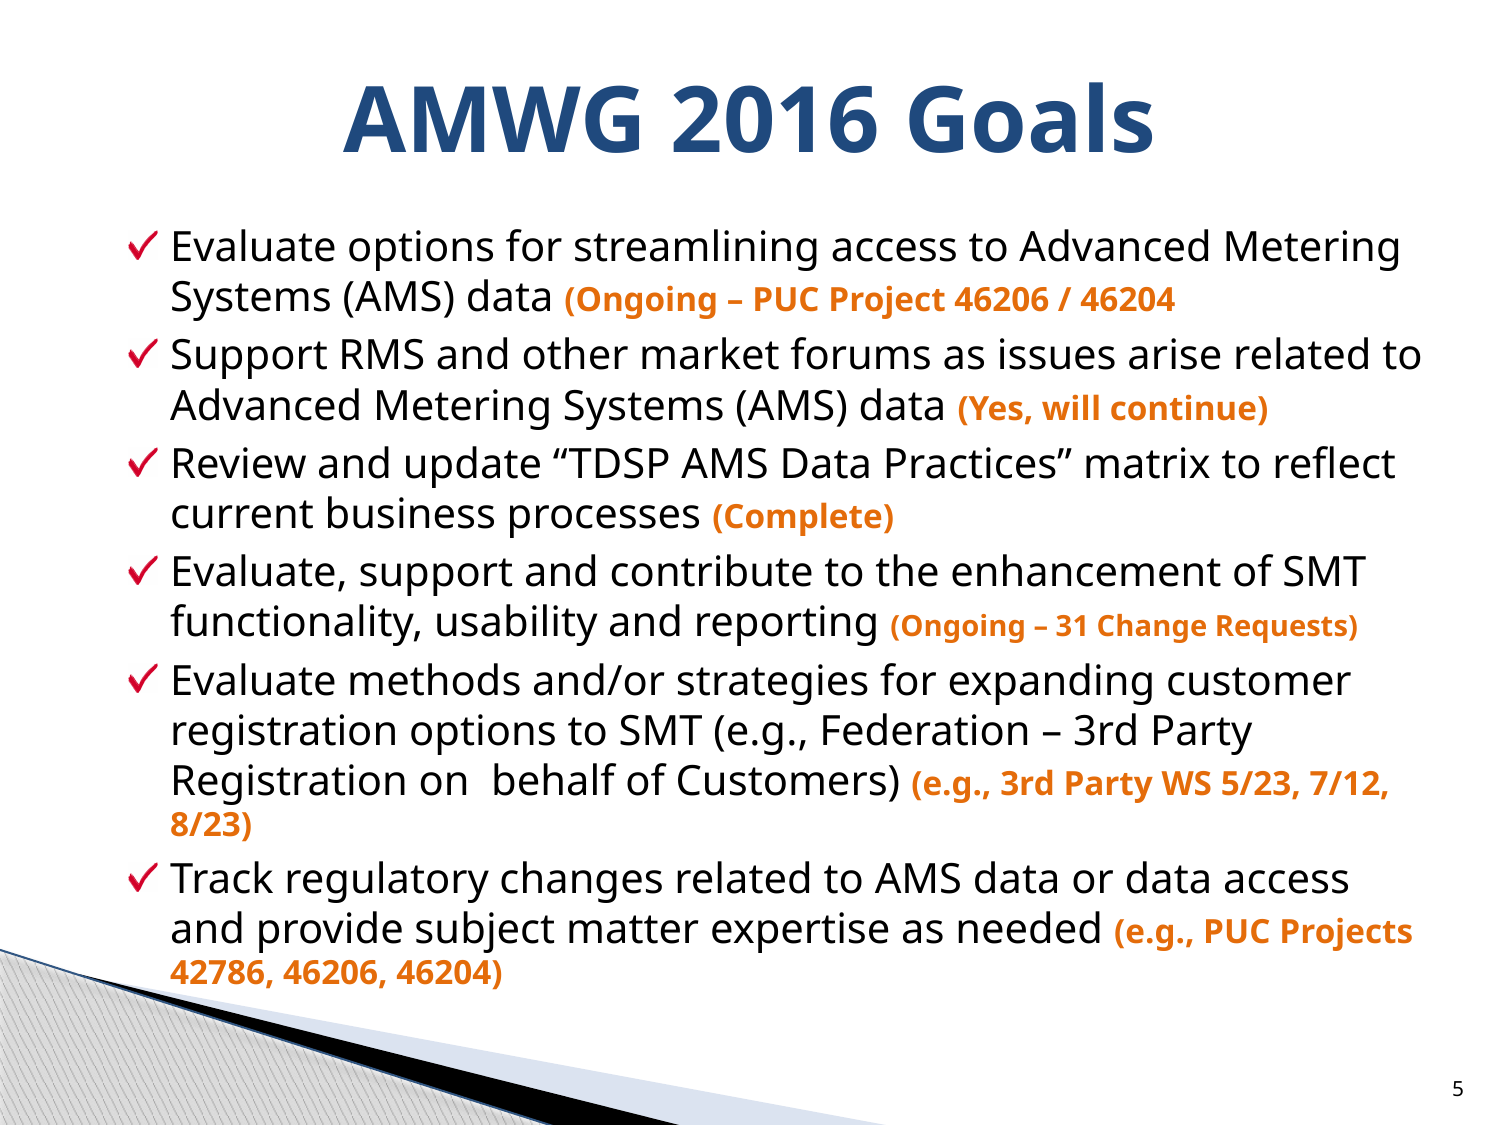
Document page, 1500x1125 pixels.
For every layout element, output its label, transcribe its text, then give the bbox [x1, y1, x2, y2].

picture [128, 447, 158, 477]
picture [128, 230, 158, 260]
title AMWG 2016 Goals [75, 45, 1425, 188]
picture [128, 663, 158, 693]
picture [128, 862, 158, 892]
picture [128, 555, 158, 585]
list Evaluate options for streamlining access to Advanced Metering Systems (AMS) data (Ongoing – PUC Project 46206 / 46204 Support RMS and other market forums as issues arise related to Advanced Metering Systems (AMS) data (Yes, will continue) Review and update “TDSP AMS Data Practices” matrix to reflect current business processes (Complete) Evaluate, support and contribute to the enhancement of SMT functionality, usability and reporting (Ongoing – 31 Change Requests) Evaluate methods and/or strategies for expanding customer registration options to SMT (e.g., Federation – 3rd Party Registration on behalf of Customers) (e.g., 3rd Party WS 5/23, 7/12, 8/23) Track regulatory changes related to AMS data or data access and provide subject matter expertise as needed (e.g., PUC Projects 42786, 46206, 46204) [95, 212, 1446, 988]
slide_number 5 [1418, 1051, 1479, 1112]
picture [128, 338, 158, 368]
